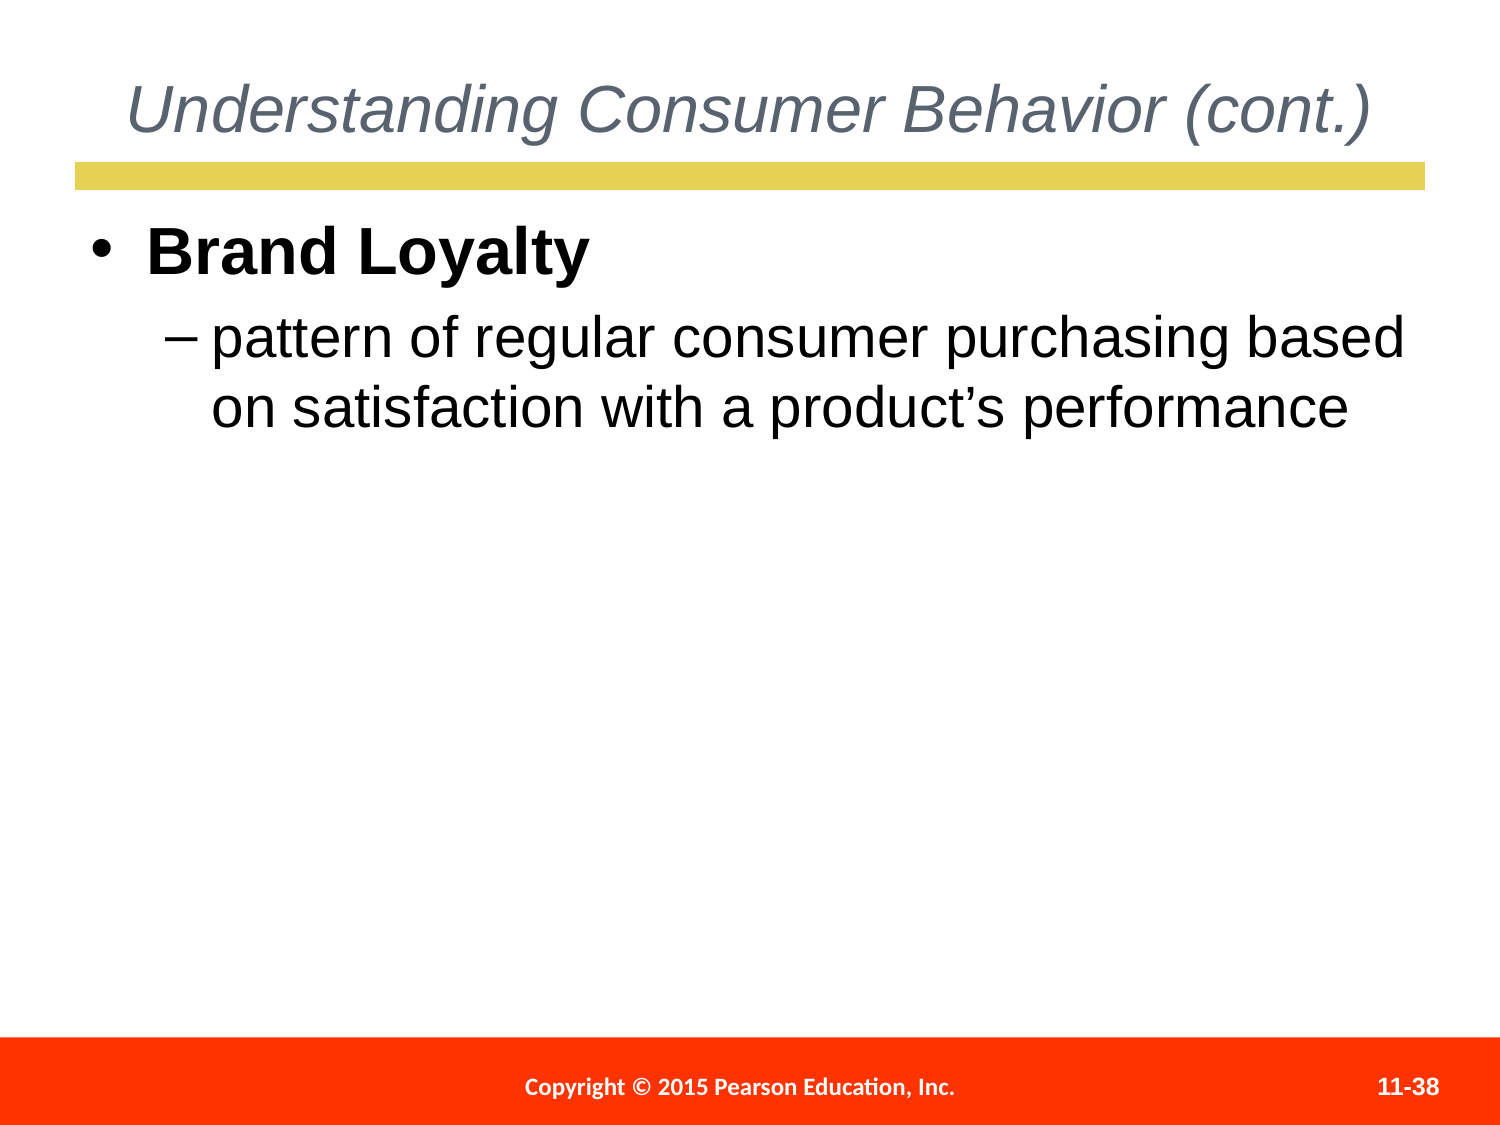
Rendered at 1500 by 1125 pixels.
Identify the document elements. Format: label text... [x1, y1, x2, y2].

text_box Understanding Consumer Behavior (cont.) [74, 12, 1425, 200]
list Brand Loyalty pattern of regular consumer purchasing based on satisfaction with a product’s performance [74, 199, 1426, 1006]
